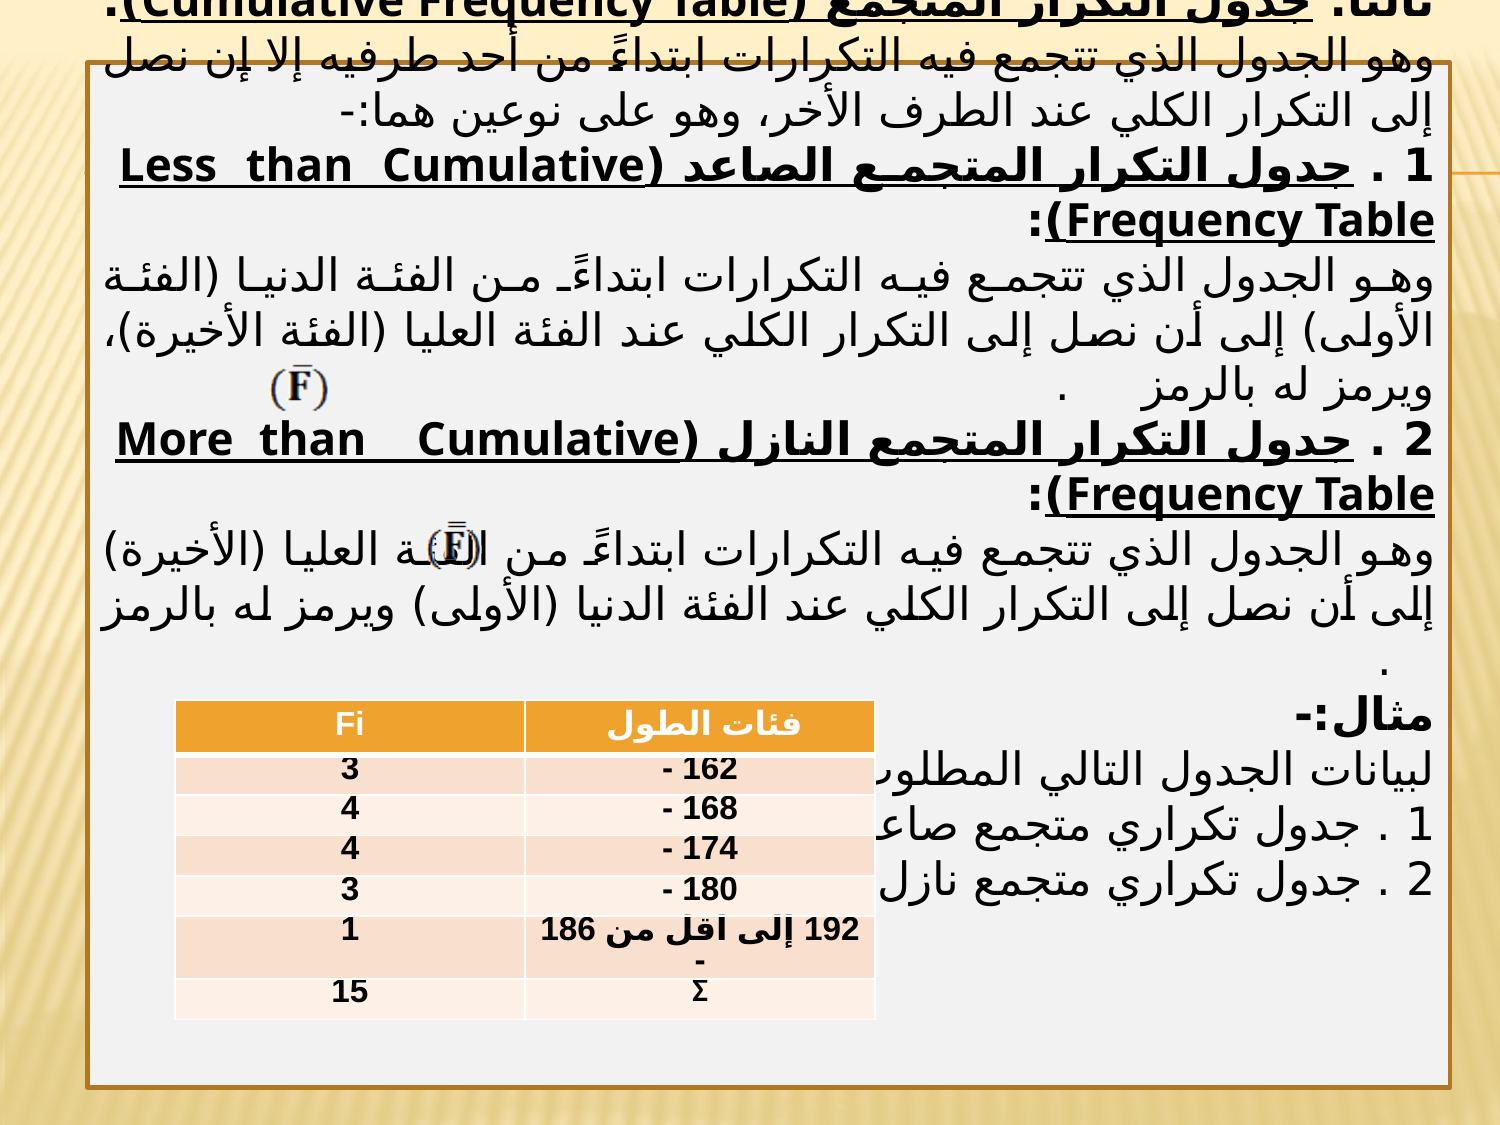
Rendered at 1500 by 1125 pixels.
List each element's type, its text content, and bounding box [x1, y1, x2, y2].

table_cell [417, 521, 490, 593]
text_box ثالثاً: جدول التكرار المتجمع (Cumulative Frequency Table): وهو الجدول الذي تتجمع فيه التكرارات ابتداءً من أحد طرفيه إلا إن نصل إلى التكرار الكلي عند الطرف الأخر، وهو على نوعين هما:- 1 . جدول التكرار المتجمع الصاعد (Less than Cumulative Frequency Table): وهو الجدول الذي تتجمع فيه التكرارات ابتداءً من الفئة الدنيا (الفئة الأولى) إلى أن نصل إلى التكرار الكلي عند الفئة العليا (الفئة الأخيرة)، ويرمز له بالرمز . 2 . جدول التكرار المتجمع النازل (More than Cumulative Frequency Table): وهو الجدول الذي تتجمع فيه التكرارات ابتداءً من الفئة العليا (الأخيرة) إلى أن نصل إلى التكرار الكلي عند الفئة الدنيا (الأولى) ويرمز له بالرمز . مثال:- لبيانات الجدول التالي المطلوب عمل:- 1 . جدول تكراري متجمع صاعد. 2 . جدول تكراري متجمع نازل. [85, 60, 1452, 1090]
text_box [732, 31, 768, 66]
table_cell 15 [176, 980, 524, 1019]
table_cell 192 إلى اقل من 186 - [526, 917, 874, 978]
table_cell 162 - [526, 758, 874, 794]
table_cell 4 [176, 796, 524, 835]
table_cell 3 [176, 758, 524, 794]
table_cell 1 [176, 917, 524, 978]
table_cell 174 - [526, 836, 874, 875]
table_cell 3 [176, 877, 524, 915]
text_box [731, 1, 769, 26]
table_header Fi [176, 701, 524, 752]
picture [424, 516, 485, 579]
table_cell 180 - [526, 877, 874, 915]
table_header فئات الطول [526, 701, 874, 752]
table_cell 168 - [526, 796, 874, 835]
table_cell [261, 363, 338, 434]
table_cell Σ [526, 980, 874, 1019]
table_cell 4 [176, 836, 524, 875]
picture [268, 359, 332, 421]
